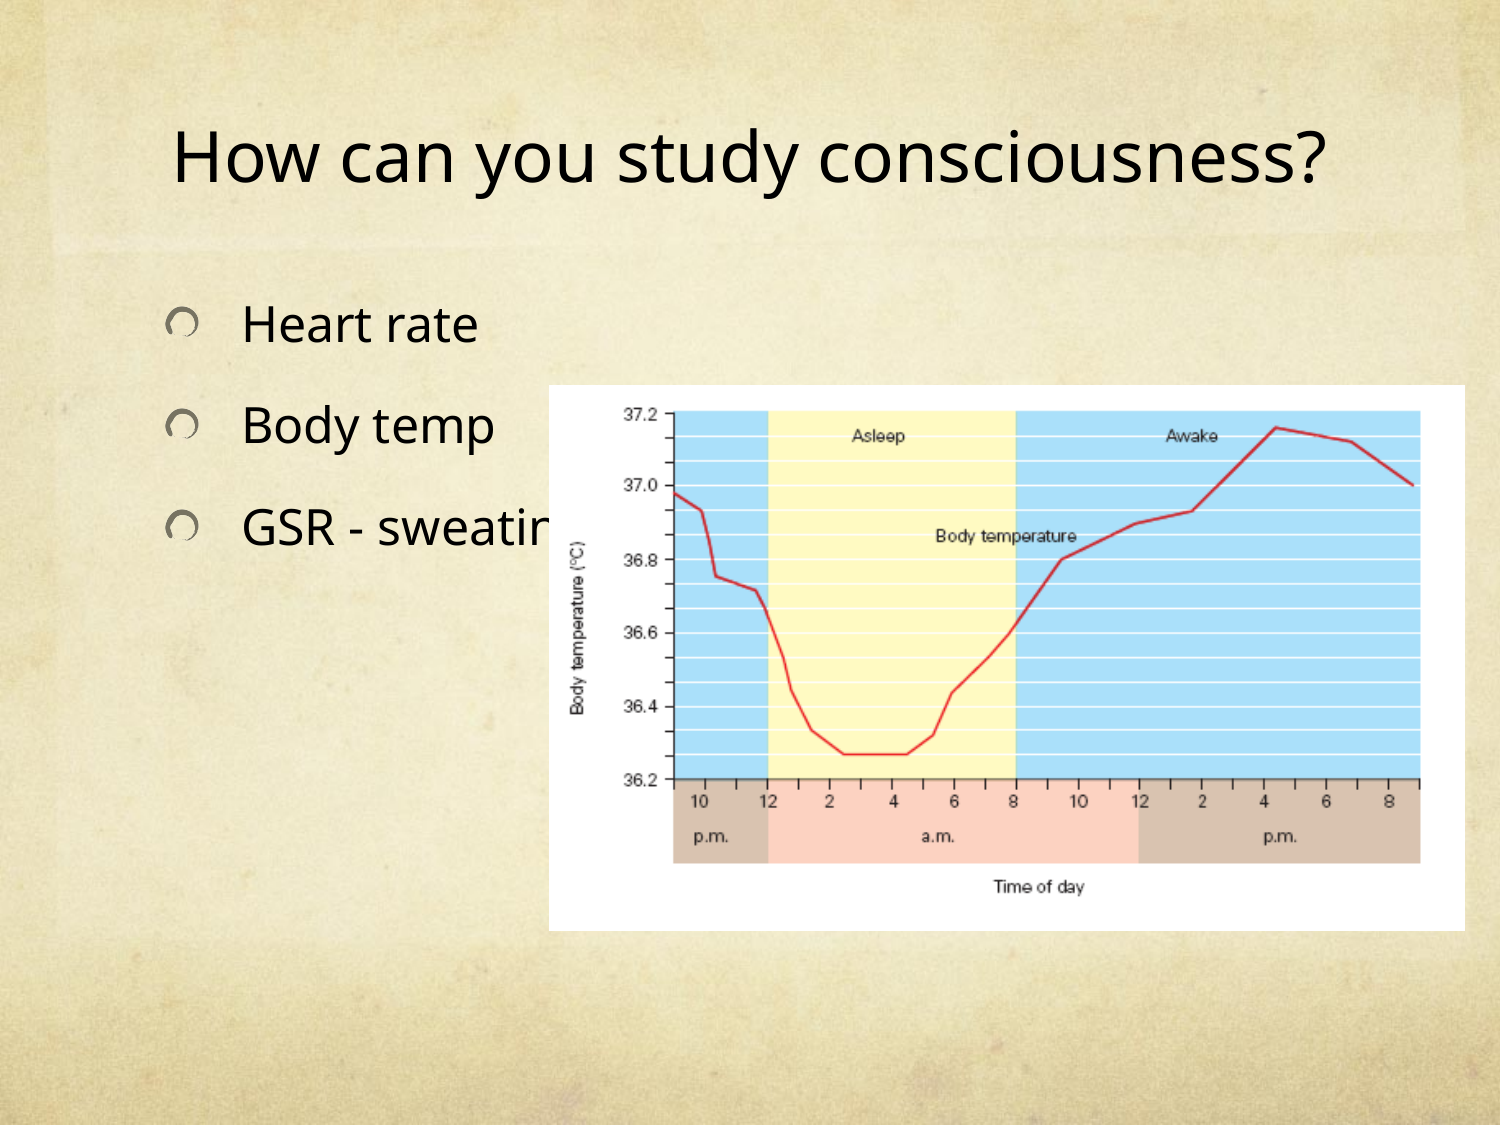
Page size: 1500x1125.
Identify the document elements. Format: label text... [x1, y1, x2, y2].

picture [0, 0, 1500, 1125]
title How can you study consciousness? [150, 82, 1350, 225]
list Heart rate Body temp GSR - sweating [150, 284, 1350, 950]
